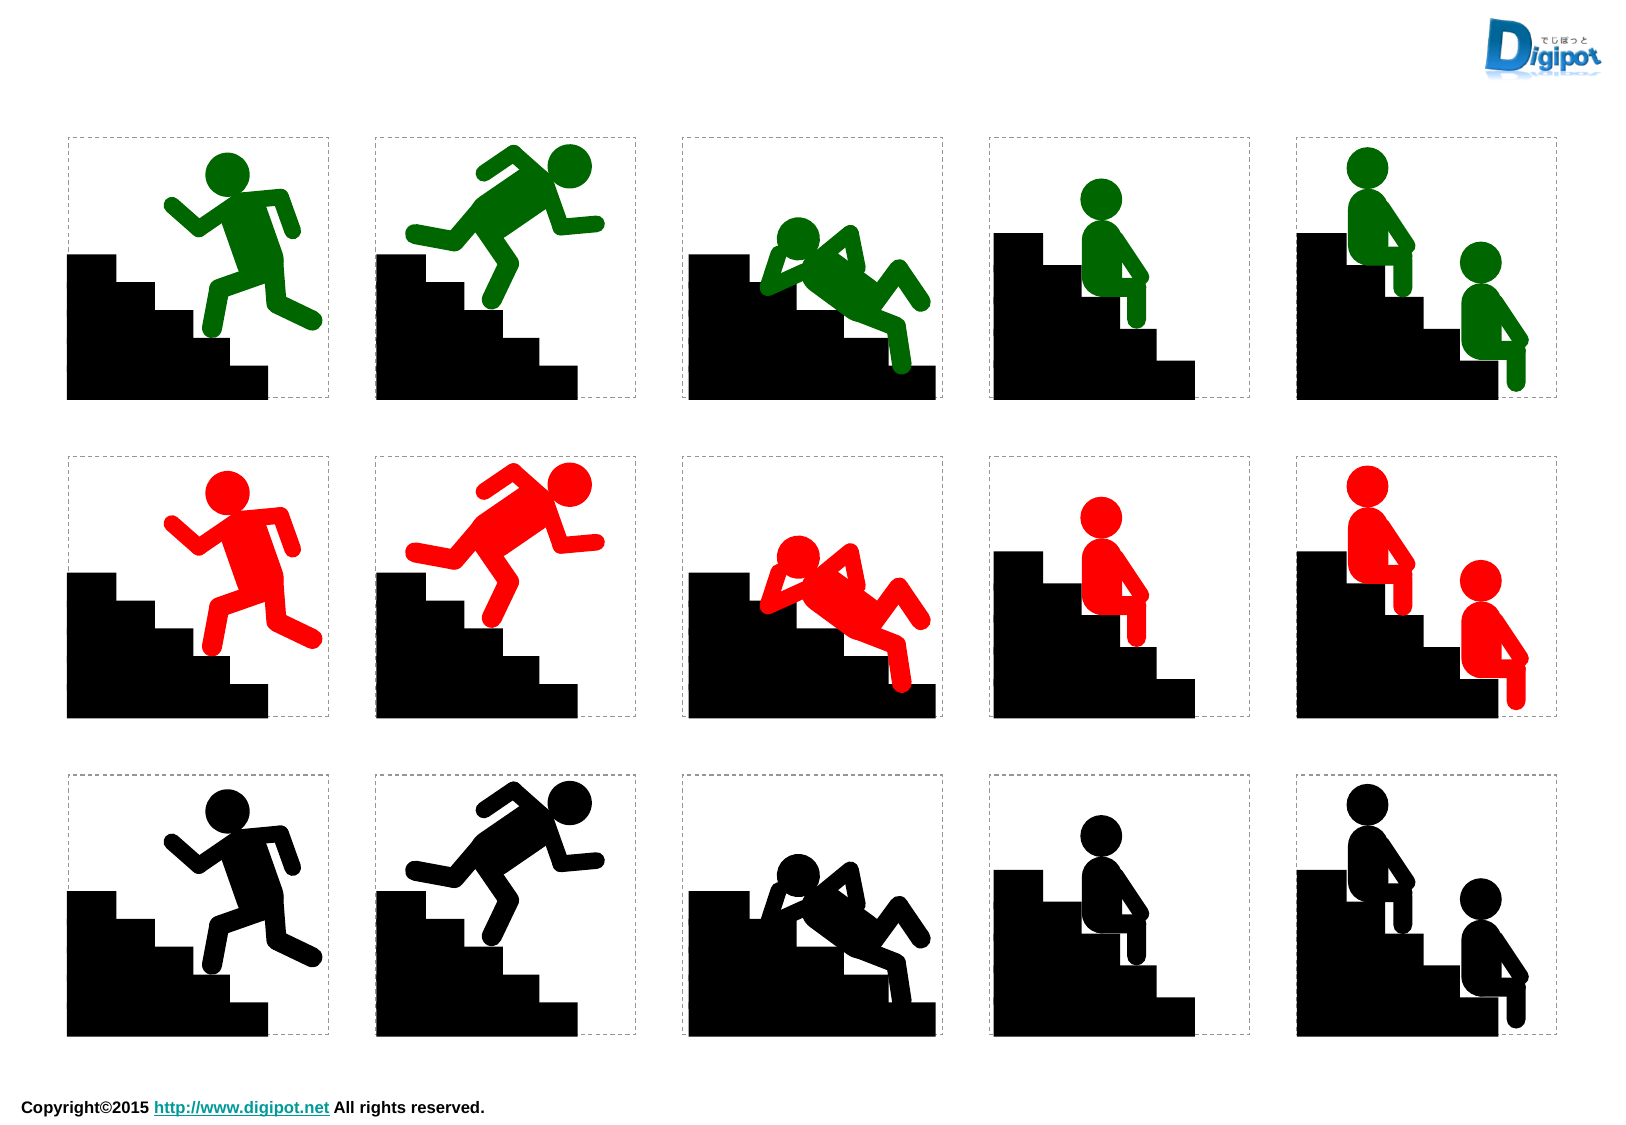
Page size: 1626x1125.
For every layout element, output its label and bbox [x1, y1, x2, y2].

text_box [66, 158, 340, 401]
text_box [1296, 146, 1526, 401]
text_box [1296, 465, 1526, 719]
text_box [376, 119, 588, 401]
text_box [376, 437, 588, 719]
text_box [688, 858, 936, 1037]
text_box [66, 477, 340, 719]
text_box [993, 814, 1196, 1037]
picture [1485, 18, 1602, 82]
text_box [688, 221, 936, 401]
text_box [688, 540, 936, 719]
text_box [993, 178, 1196, 401]
text_box [376, 756, 588, 1037]
text_box [993, 496, 1196, 719]
text_box [66, 795, 340, 1037]
text_box [1296, 783, 1526, 1037]
